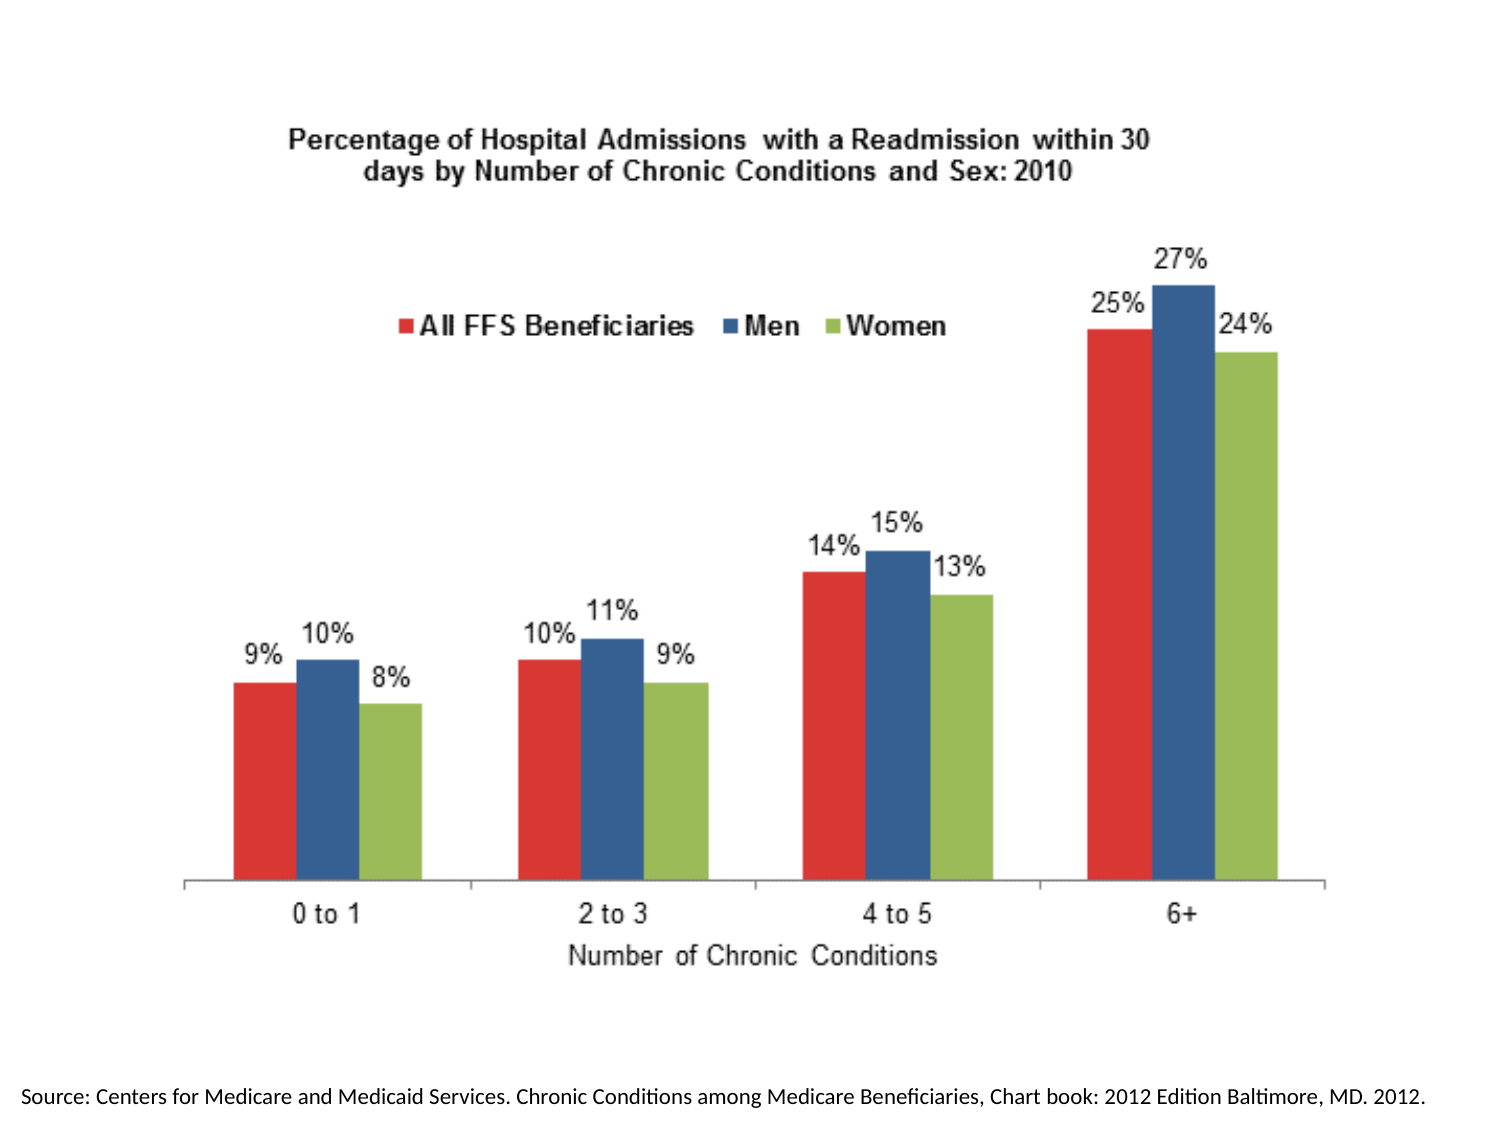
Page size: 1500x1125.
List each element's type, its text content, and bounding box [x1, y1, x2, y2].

footer Source: Centers for Medicare and Medicaid Services. Chronic Conditions among Medicare Beneficiaries, Chart book: 2012 Edition Baltimore, MD. 2012. [0, 1065, 1450, 1125]
picture [161, 87, 1339, 996]
